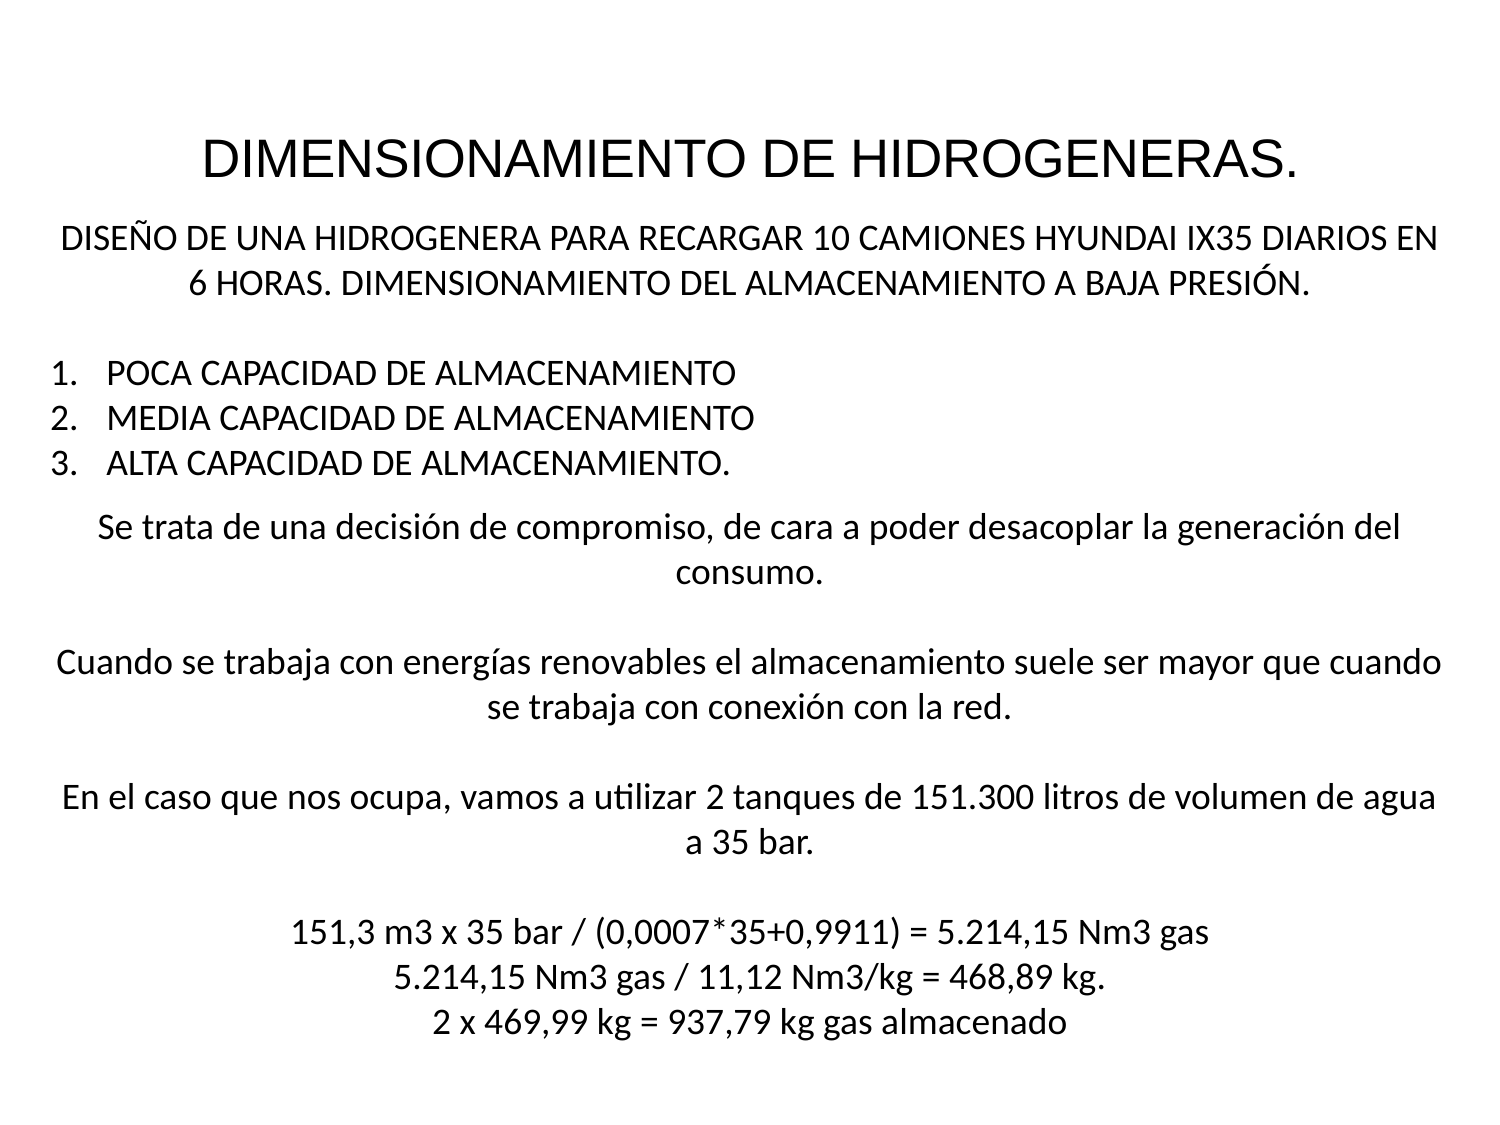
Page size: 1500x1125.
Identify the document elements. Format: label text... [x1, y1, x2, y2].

text_box DISEÑO DE UNA HIDROGENERA PARA RECARGAR 10 CAMIONES HYUNDAI IX35 DIARIOS EN 6 HORAS. DIMENSIONAMIENTO DEL ALMACENAMIENTO A BAJA PRESIÓN. POCA CAPACIDAD DE ALMACENAMIENTO MEDIA CAPACIDAD DE ALMACENAMIENTO ALTA CAPACIDAD DE ALMACENAMIENTO. [35, 205, 1465, 491]
text_box DIMENSIONAMIENTO DE HIDROGENERAS. [0, 130, 1500, 190]
text_box Se trata de una decisión de compromiso, de cara a poder desacoplar la generación del consumo. Cuando se trabaja con energías renovables el almacenamiento suele ser mayor que cuando se trabaja con conexión con la red. En el caso que nos ocupa, vamos a utilizar 2 tanques de 151.300 litros de volumen de agua a 35 bar. 151,3 m3 x 35 bar / (0,0007*35+0,9911) = 5.214,15 Nm3 gas 5.214,15 Nm3 gas / 11,12 Nm3/kg = 468,89 kg. 2 x 469,99 kg = 937,79 kg gas almacenado [35, 494, 1465, 1050]
